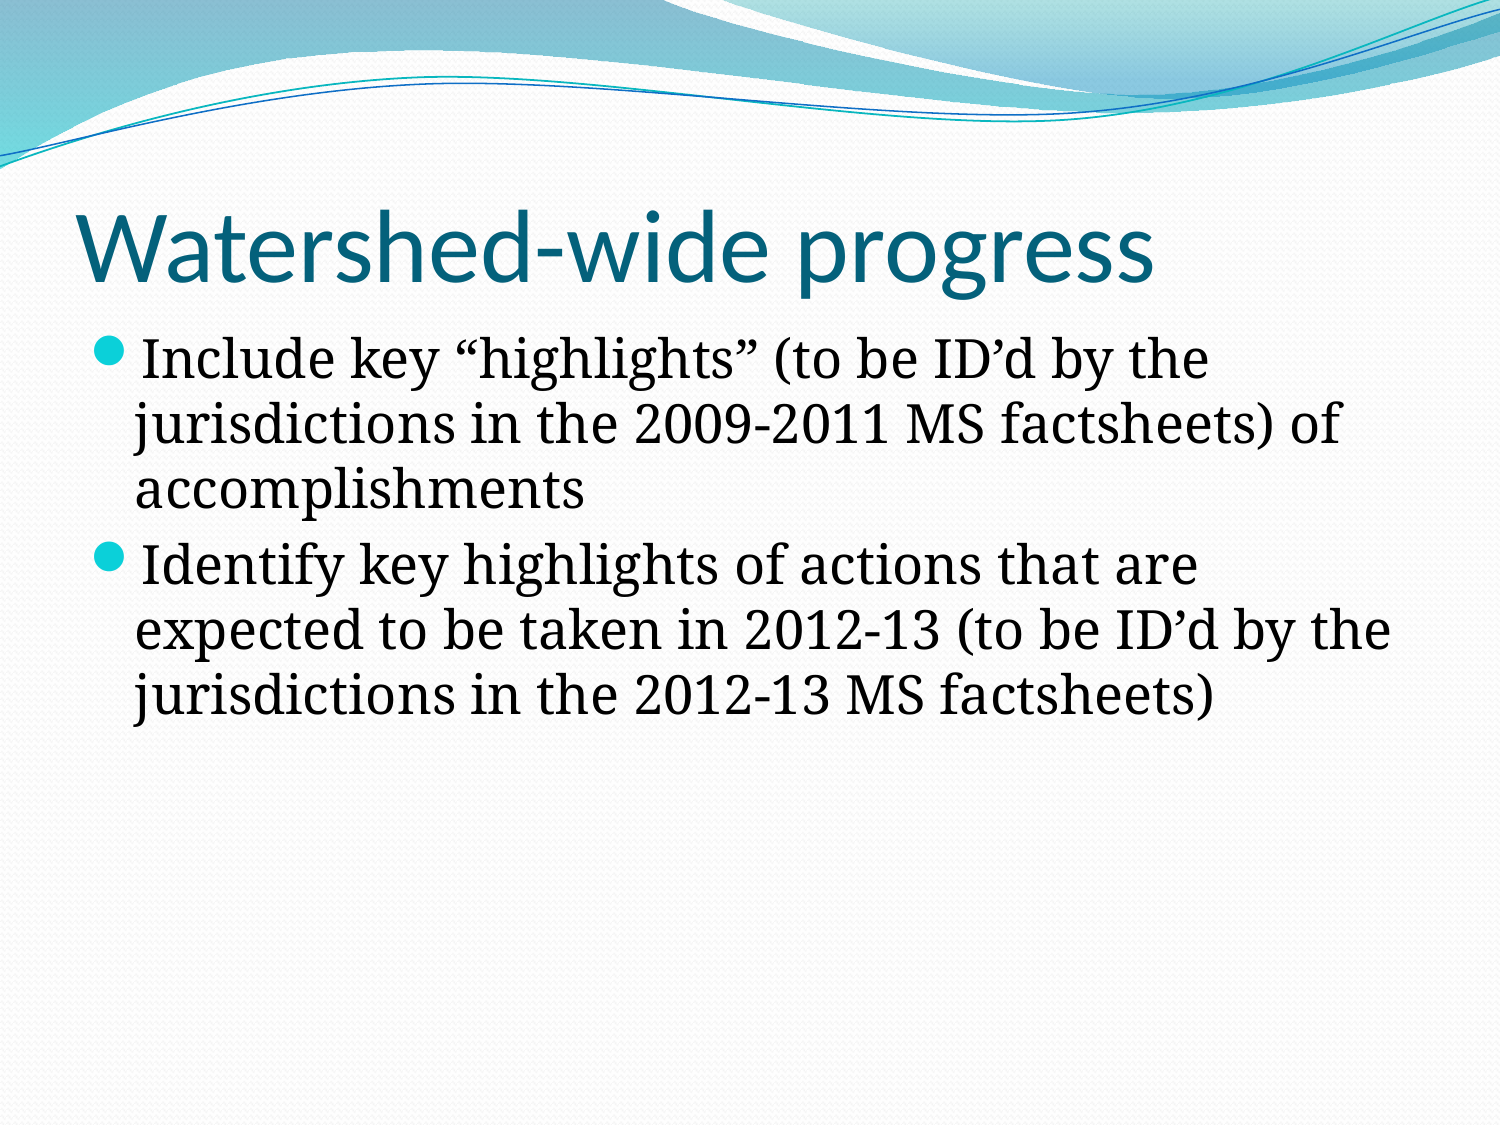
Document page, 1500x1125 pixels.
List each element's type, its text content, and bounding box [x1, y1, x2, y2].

title Watershed-wide progress [75, 115, 1425, 303]
list Include key “highlights” (to be ID’d by the jurisdictions in the 2009-2011 MS factsheets) of accomplishments Identify key highlights of actions that are expected to be taken in 2012-13 (to be ID’d by the jurisdictions in the 2012-13 MS factsheets) [75, 317, 1425, 1038]
